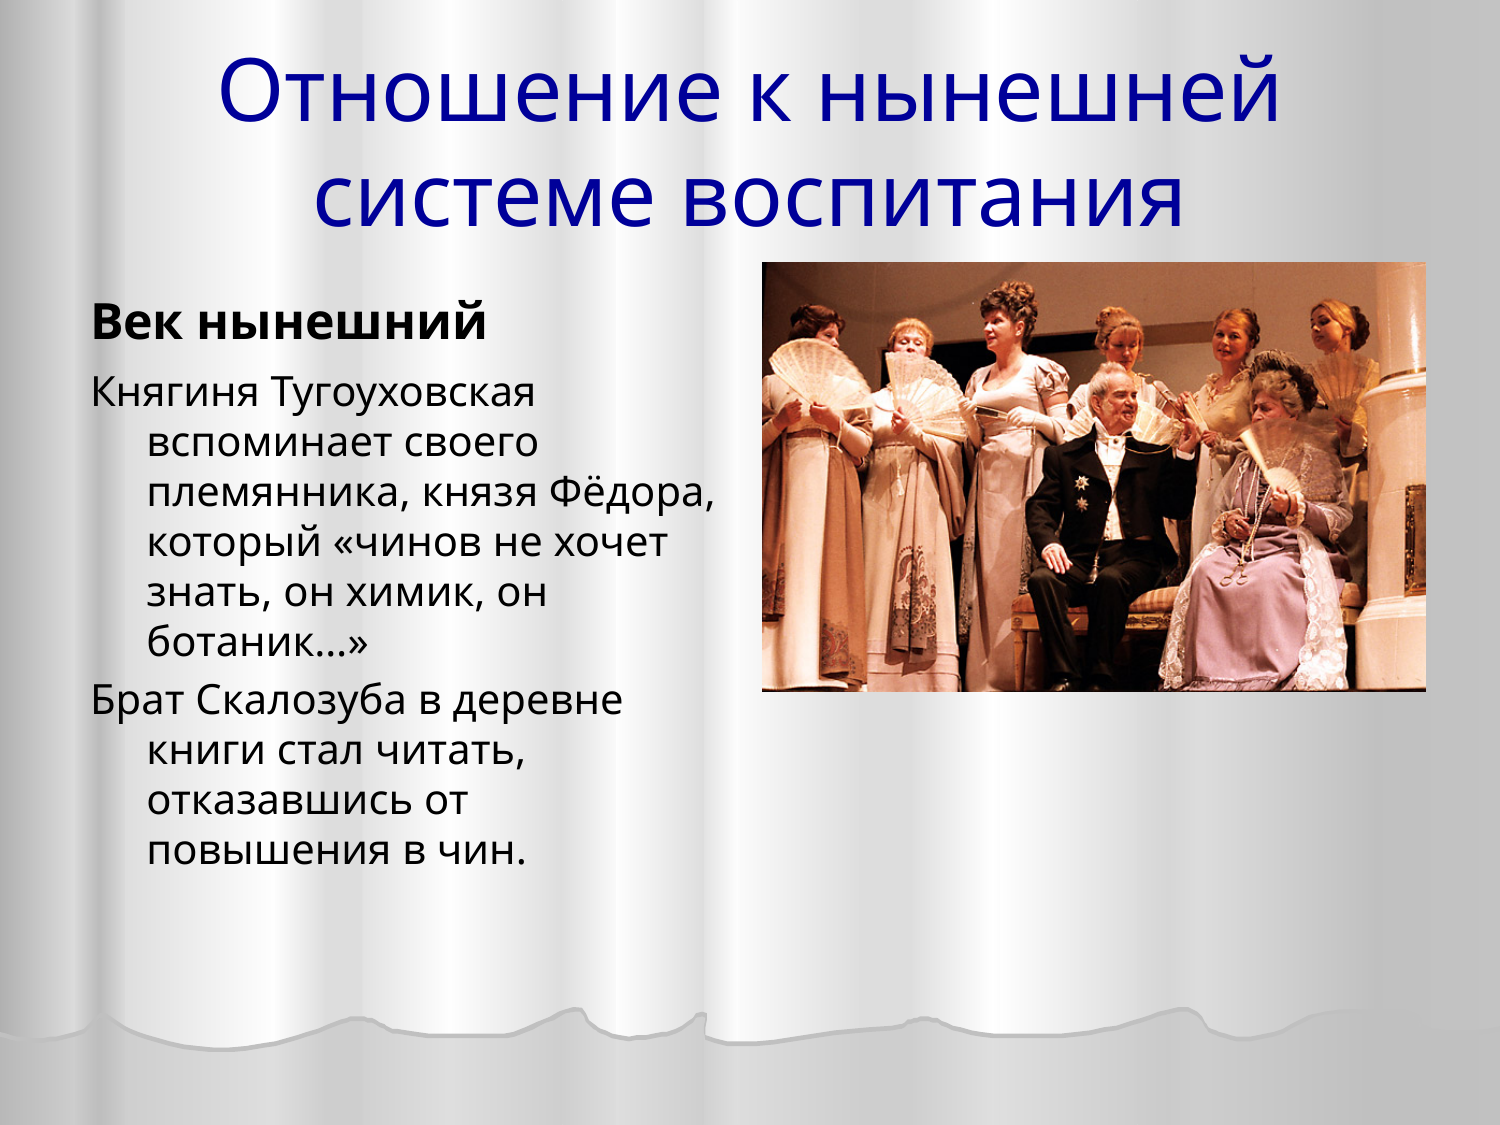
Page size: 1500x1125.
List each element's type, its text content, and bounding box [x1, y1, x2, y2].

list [762, 262, 1426, 692]
list Век нынешний [74, 251, 738, 356]
list Княгиня Тугоуховская вспоминает своего племянника, князя Фёдора, который «чинов не хочет знать, он химик, он ботаник…» Брат Скалозуба в деревне книги стал читать, отказавшись от повышения в чин. [74, 356, 738, 1006]
title Отношение к нынешней системе воспитания [74, 44, 1426, 233]
